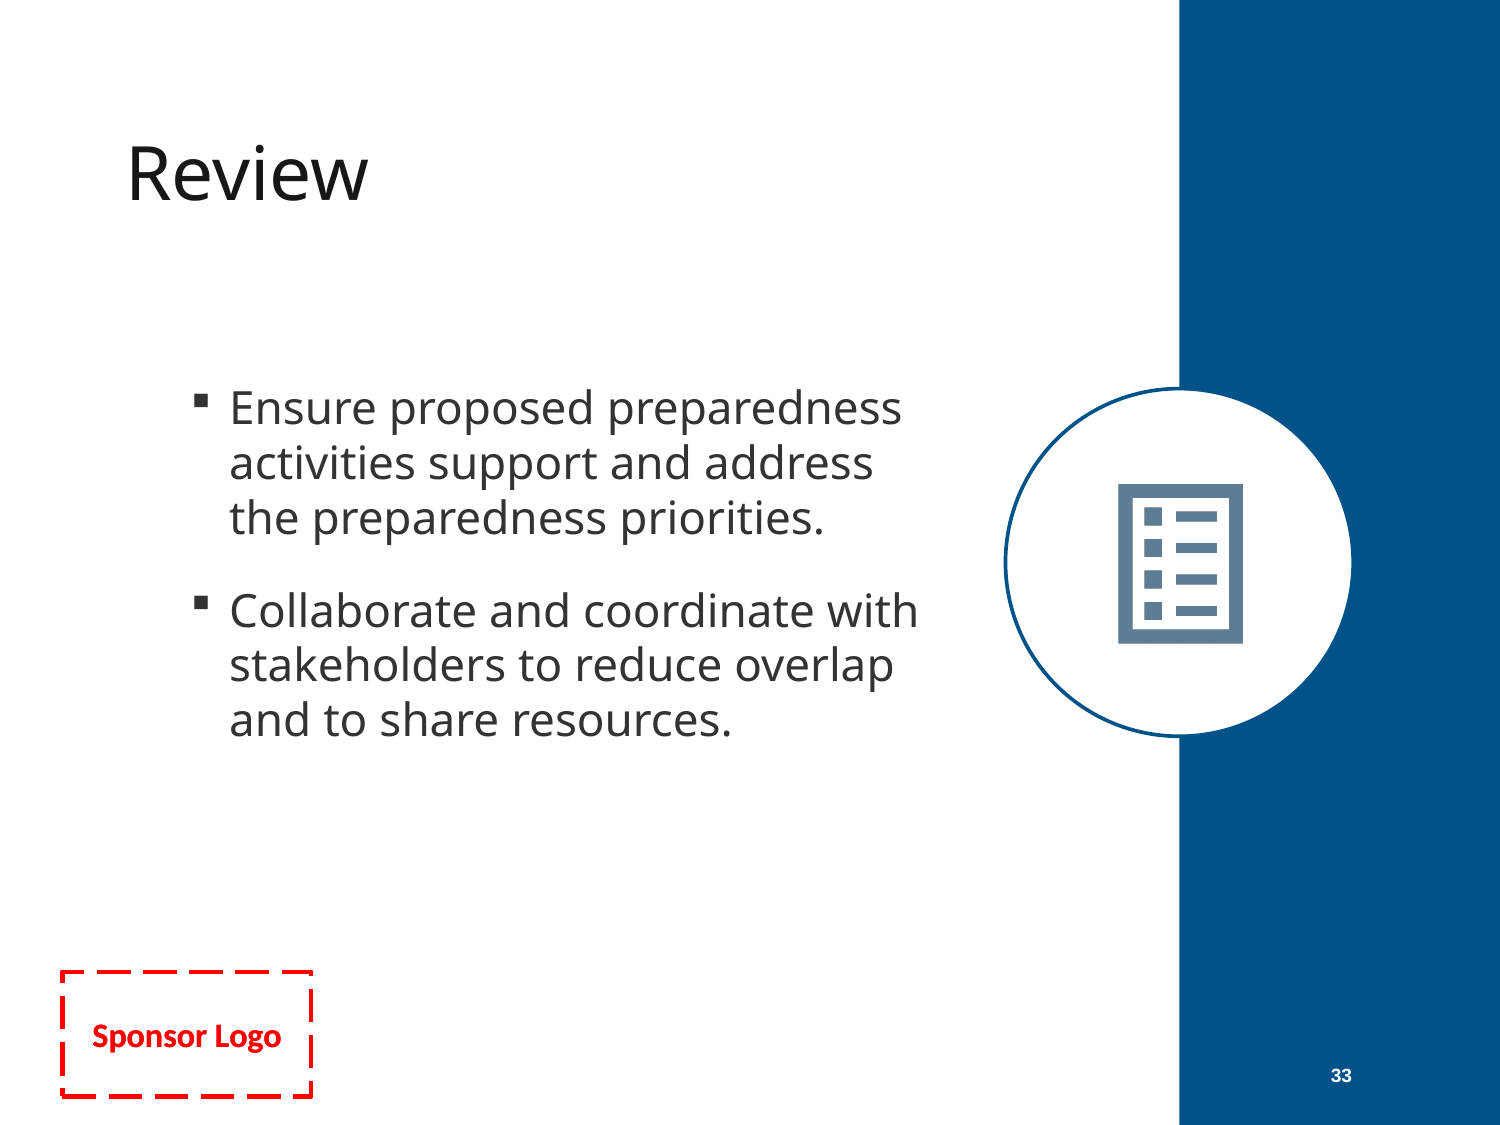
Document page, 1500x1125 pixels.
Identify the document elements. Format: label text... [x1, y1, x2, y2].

text_box [1177, 0, 1500, 1125]
list Ensure proposed preparedness activities support and address the preparedness priorities. Collaborate and coordinate with stakeholders to reduce overlap and to share resources. [139, 251, 965, 874]
picture [1086, 469, 1275, 658]
slide_number 33 [1242, 1052, 1368, 1098]
title Review [109, 88, 1093, 252]
text_box [1003, 386, 1356, 739]
